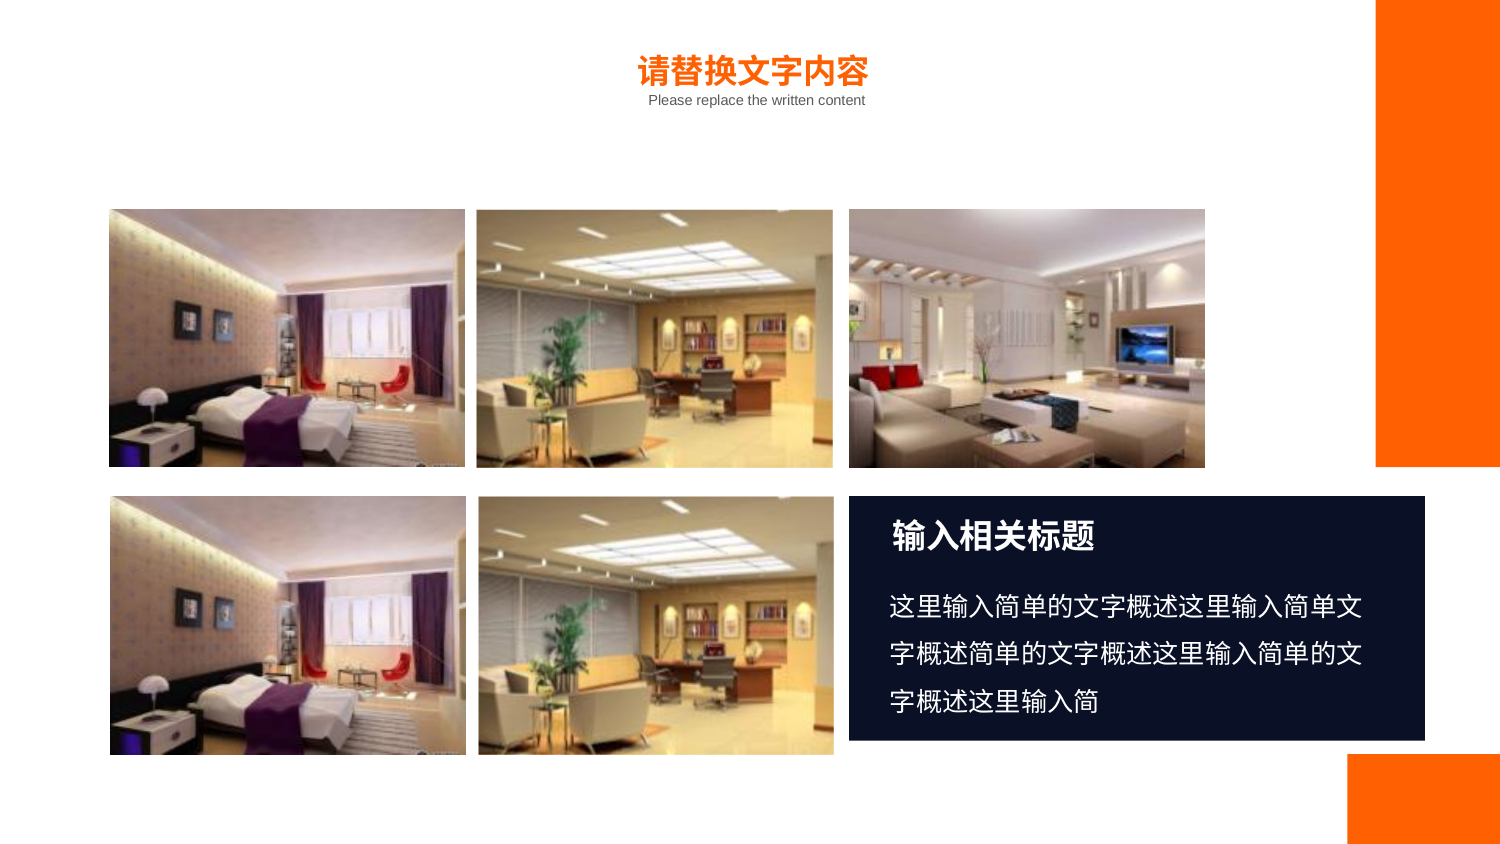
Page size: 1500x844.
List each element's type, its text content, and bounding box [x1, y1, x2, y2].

picture [477, 160, 833, 803]
text_box Please replace the written content [633, 98, 881, 116]
text_box [848, 495, 1426, 742]
text_box [1346, 753, 1500, 844]
text_box 输入相关标题 [877, 506, 1176, 563]
picture [110, 496, 466, 755]
picture [849, 209, 1205, 469]
text_box 请替换文字内容 [622, 42, 886, 98]
text_box [1375, 0, 1500, 468]
picture [109, 209, 465, 467]
text_box 这里输入简单的文字概述这里输入简单文字概述简单的文字概述这里输入简单的文字概述这里输入简 [875, 566, 1399, 724]
